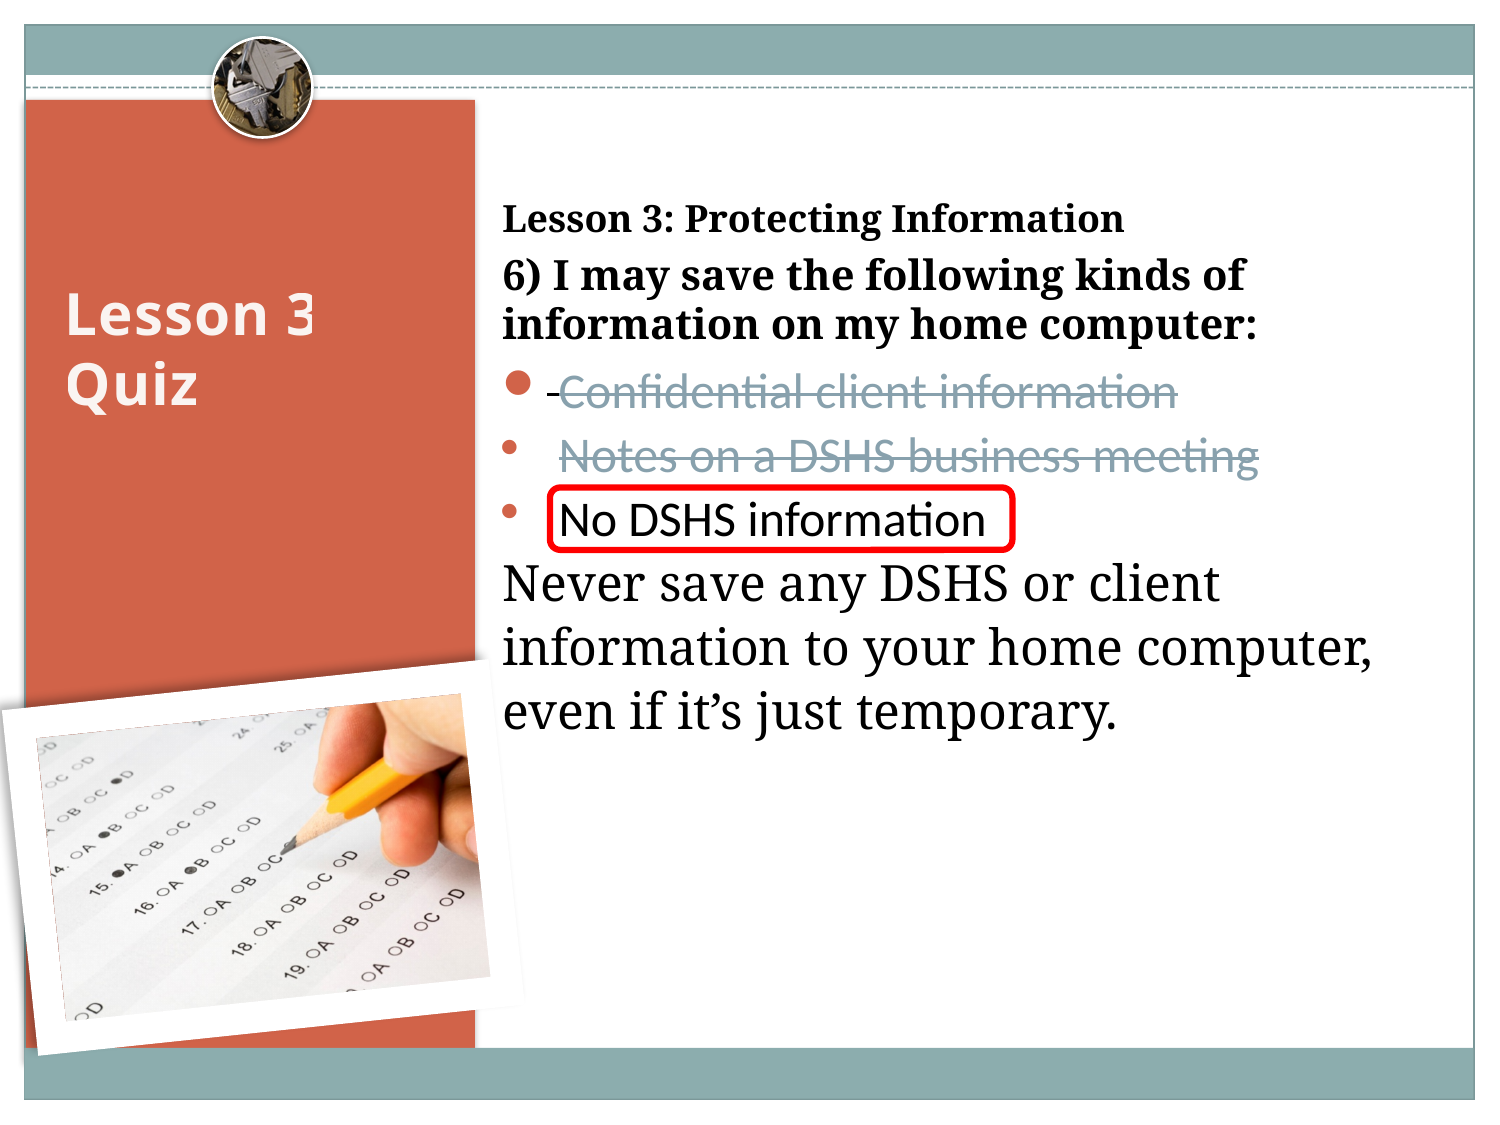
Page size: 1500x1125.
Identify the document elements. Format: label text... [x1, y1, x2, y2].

title Lesson 3 Quiz [50, 174, 463, 425]
list Lesson 3: Protecting Information 6) I may save the following kinds of information on my home computer: Confidential client information Notes on a DSHS business meeting No DSHS information Never save any DSHS or client information to your home computer, even if it’s just temporary. [487, 112, 1438, 1000]
text_box [547, 485, 1015, 553]
picture [37, 694, 490, 1021]
picture [214, 39, 311, 136]
